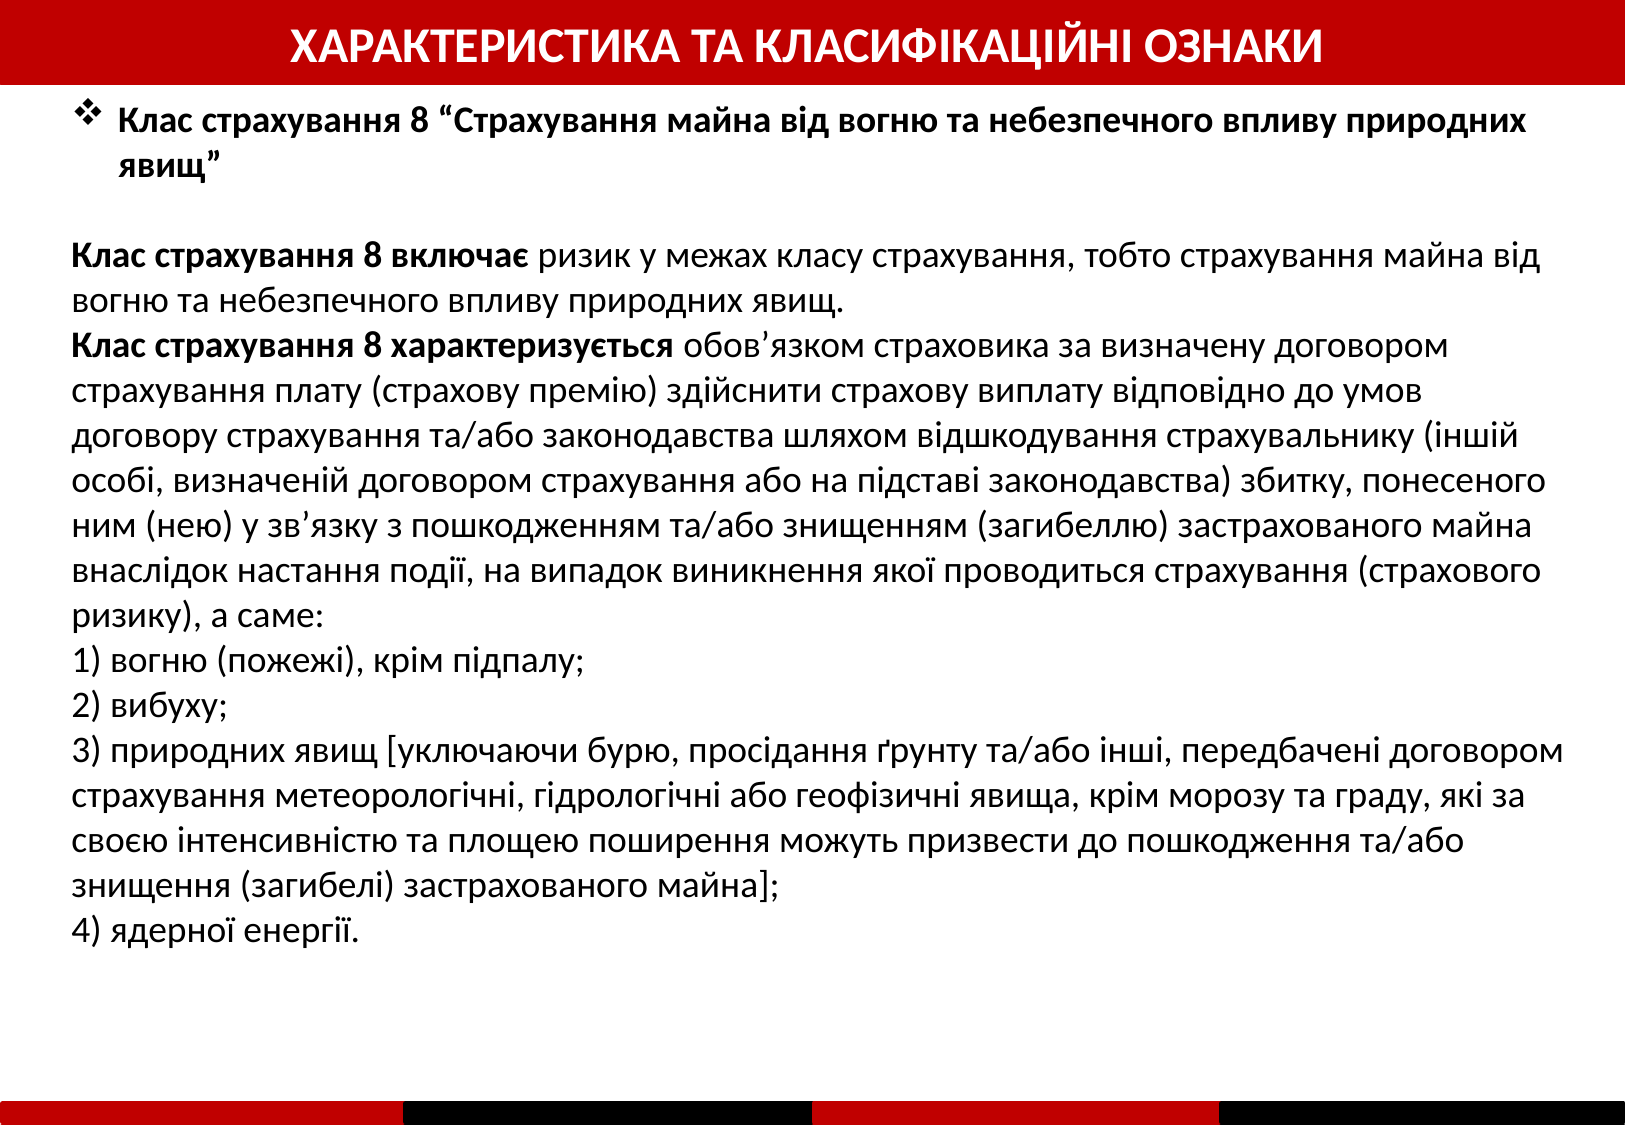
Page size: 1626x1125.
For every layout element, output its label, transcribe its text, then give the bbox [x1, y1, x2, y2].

text_box ХАРАКТЕРИСТИКА ТА КЛАСИФІКАЦІЙНІ ОЗНАКИ [0, 0, 1625, 85]
picture [0, 1101, 1625, 1125]
text_box Клас страхування 8 “Страхування майна від вогню та небезпечного впливу природних явищ” Клас страхування 8 включає ризик у межах класу страхування, тобто страхування майна від вогню та небезпечного впливу природних явищ. Клас страхування 8 характеризується обов’язком страховика за визначену договором страхування плату (страхову премію) здійснити страхову виплату відповідно до умов договору страхування та/або законодавства шляхом відшкодування страхувальнику (іншій особі, визначеній договором страхування або на підставі законодавства) збитку, понесеного ним (нею) у зв’язку з пошкодженням та/або знищенням (загибеллю) застрахованого майна внаслідок настання події, на випадок виникнення якої проводиться страхування (страхового ризику), а саме: 1) вогню (пожежі), крім підпалу; 2) вибуху; 3) природних явищ [уключаючи бурю, просідання ґрунту та/або інші, передбачені договором страхування метеорологічні, гідрологічні або геофізичні явища, крім морозу та граду, які за своєю інтенсивністю та площею поширення можуть призвести до пошкодження та/або знищення (загибелі) застрахованого майна]; 4) ядерної енергії. [56, 87, 1593, 957]
